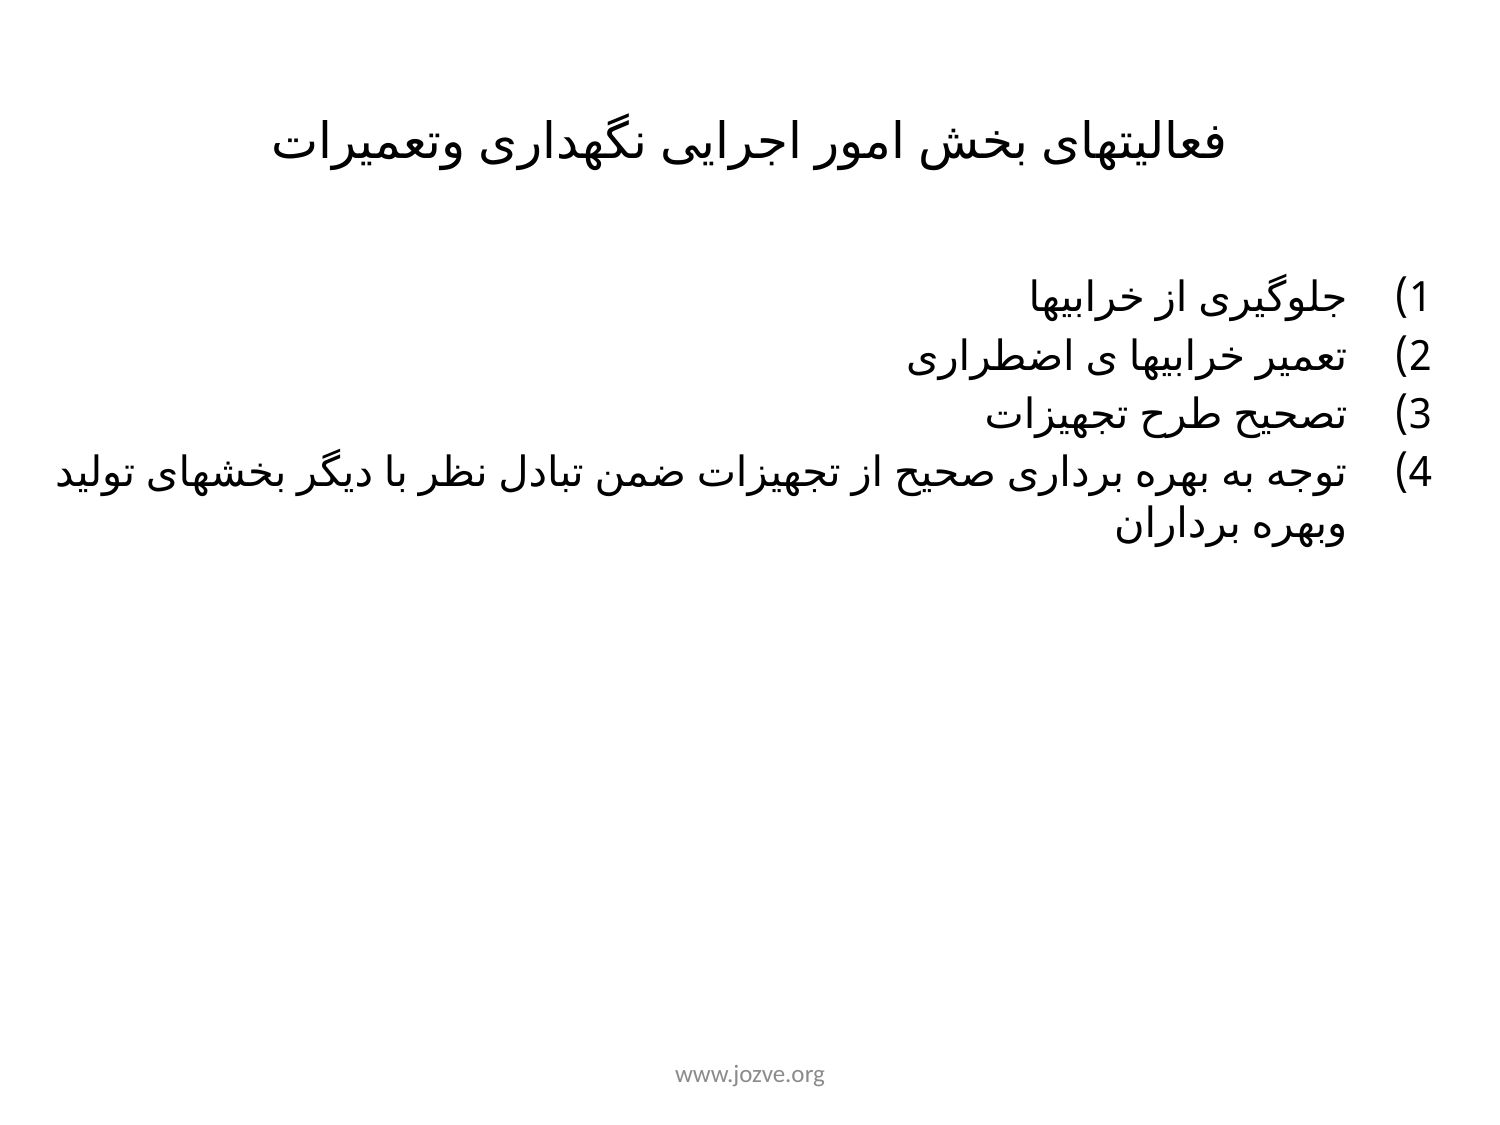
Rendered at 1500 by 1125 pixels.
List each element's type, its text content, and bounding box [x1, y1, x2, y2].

footer www.jozve.org [512, 1042, 988, 1103]
list جلوگیری از خرابیها تعمیر خرابیها ی اضطراری تصحیح طرح تجهیزات توجه به بهره برداری صحیح از تجهیزات ضمن تبادل نظر با دیگر بخشهای تولید وبهره برداران [29, 262, 1447, 1005]
title فعالیتهای بخش امور اجرایی نگهداری وتعمیرات [75, 45, 1425, 233]
